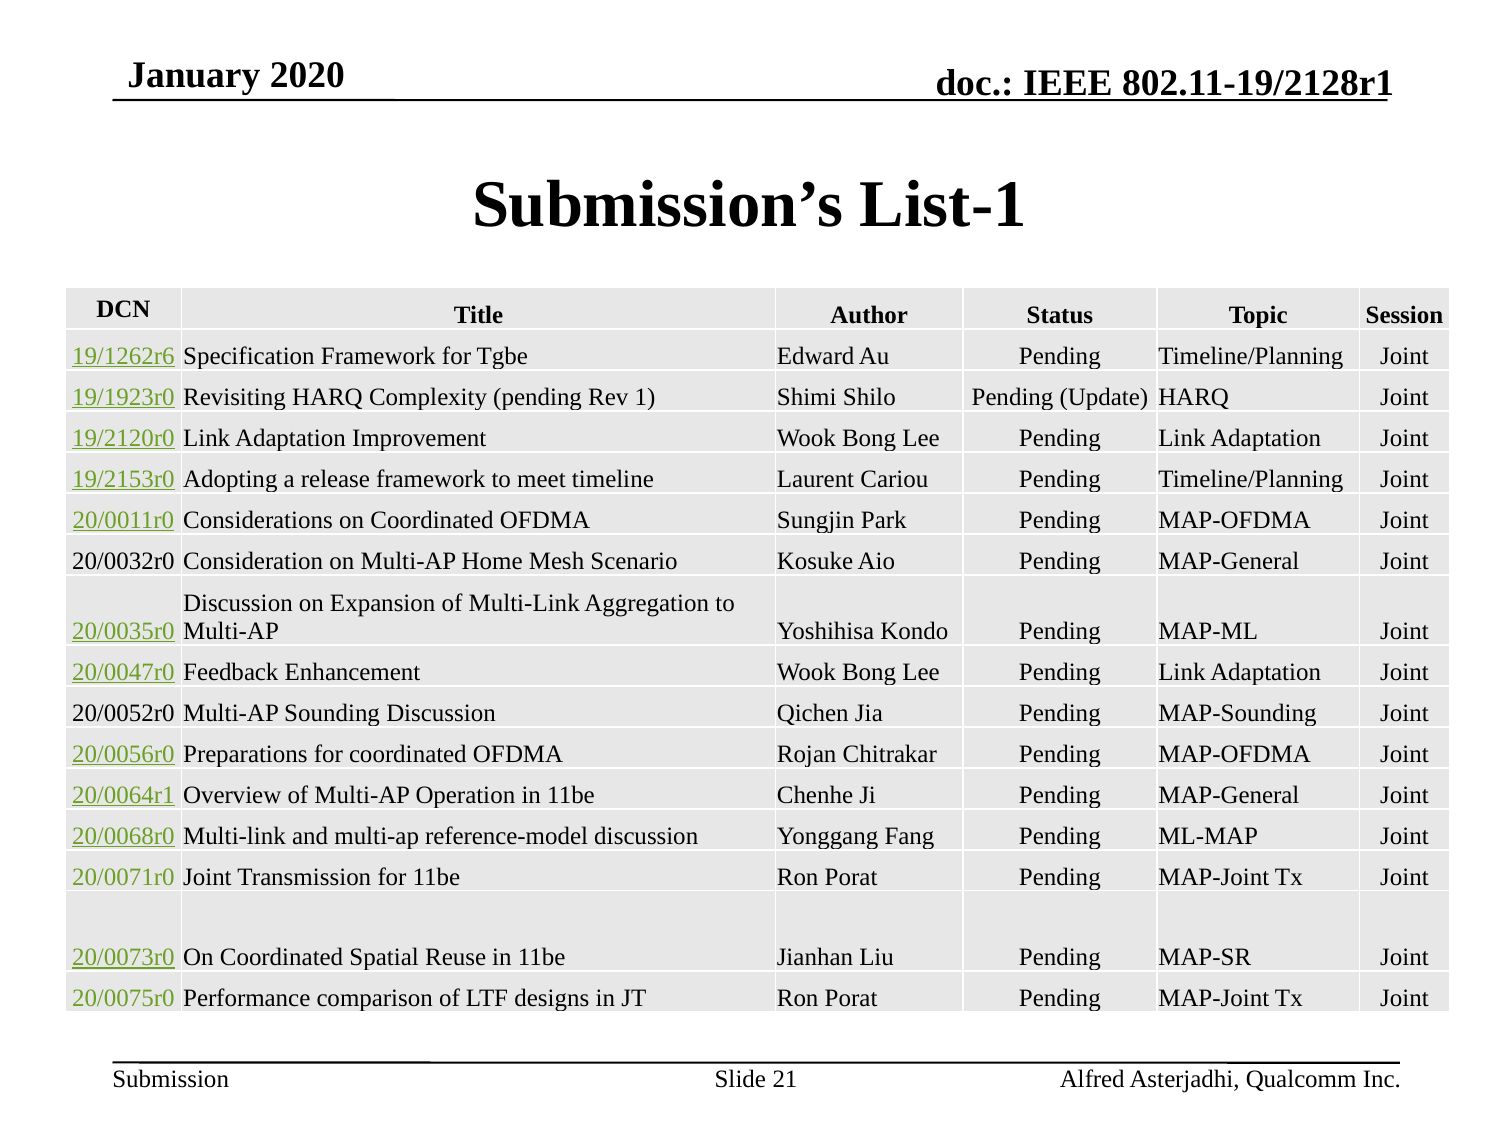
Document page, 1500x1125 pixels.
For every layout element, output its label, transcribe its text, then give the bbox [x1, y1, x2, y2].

table_cell Link Adaptation [1158, 412, 1359, 451]
slide_number Slide 21 [712, 1061, 800, 1123]
table_cell MAP-Sounding [1158, 687, 1359, 726]
table_cell Pending [964, 576, 1156, 644]
table_cell Chenhe Ji [776, 769, 962, 808]
table_cell Wook Bong Lee [776, 412, 962, 451]
table_cell 20/0075r0 [66, 972, 181, 1011]
table_cell Edward Au [776, 330, 962, 369]
table_cell Overview of Multi-AP Operation in 11be [182, 769, 775, 808]
table_cell MAP-ML [1158, 576, 1359, 644]
table_cell 20/0047r0 [66, 646, 181, 685]
table_cell Joint [1360, 891, 1449, 970]
table_cell Joint [1360, 494, 1449, 533]
table_cell 20/0035r0 [66, 576, 181, 644]
table_cell MAP-General [1158, 769, 1359, 808]
table_cell 19/2120r0 [66, 412, 181, 451]
table_cell Jianhan Liu [776, 891, 962, 970]
table_header DCN [66, 288, 181, 328]
table_cell Pending [964, 535, 1156, 574]
table_cell HARQ [1158, 371, 1359, 410]
table_cell Link Adaptation Improvement [182, 412, 775, 451]
table_cell Yoshihisa Kondo [776, 576, 962, 644]
table_cell Pending [964, 412, 1156, 451]
table_cell Pending [964, 810, 1156, 849]
table_cell Pending [964, 972, 1156, 1011]
table_cell ML-MAP [1158, 810, 1359, 849]
title Submission’s List-1 [112, 112, 1388, 286]
table_cell Feedback Enhancement [182, 646, 775, 685]
table_cell 20/0011r0 [66, 494, 181, 533]
table_header Topic [1158, 288, 1359, 328]
table_cell Pending [964, 769, 1156, 808]
table_cell Discussion on Expansion of Multi-Link Aggregation to Multi-AP [182, 576, 775, 644]
table_cell Laurent Cariou [776, 453, 962, 492]
table_cell Joint [1360, 728, 1449, 767]
table_cell Rojan Chitrakar [776, 728, 962, 767]
table_cell Revisiting HARQ Complexity (pending Rev 1) [182, 371, 775, 410]
table_cell Joint [1360, 535, 1449, 574]
table_cell Joint [1360, 646, 1449, 685]
table_header Session [1360, 288, 1449, 328]
table_cell MAP-OFDMA [1158, 728, 1359, 767]
table_cell 19/2153r0 [66, 453, 181, 492]
table_cell Joint [1360, 851, 1449, 890]
table_cell Link Adaptation [1158, 646, 1359, 685]
table_cell 19/1923r0 [66, 371, 181, 410]
table_cell Consideration on Multi-AP Home Mesh Scenario [182, 535, 775, 574]
table_header Author [776, 288, 962, 328]
table_cell Pending [964, 891, 1156, 970]
table_cell Timeline/Planning [1158, 330, 1359, 369]
table_cell Shimi Shilo [776, 371, 962, 410]
table_cell Joint [1360, 769, 1449, 808]
table_cell 20/0071r0 [66, 851, 181, 890]
table_cell Joint [1360, 810, 1449, 849]
table_cell MAP-General [1158, 535, 1359, 574]
table_cell Performance comparison of LTF designs in JT [182, 972, 775, 1011]
table_cell Specification Framework for Tgbe [182, 330, 775, 369]
table_cell Preparations for coordinated OFDMA [182, 728, 775, 767]
table_cell Pending [964, 728, 1156, 767]
table_cell Pending [964, 330, 1156, 369]
table_cell Kosuke Aio [776, 535, 962, 574]
table_cell Pending [964, 851, 1156, 890]
table_cell Considerations on Coordinated OFDMA [182, 494, 775, 533]
table_cell Joint Transmission for 11be [182, 851, 775, 890]
table_cell 20/0056r0 [66, 728, 181, 767]
table_cell 19/1262r6 [66, 330, 181, 369]
table_cell 20/0032r0 [66, 535, 181, 574]
table_cell MAP-Joint Tx [1158, 851, 1359, 890]
table_cell MAP-Joint Tx [1158, 972, 1359, 1011]
table_cell Joint [1360, 453, 1449, 492]
table_cell 20/0052r0 [66, 687, 181, 726]
table_cell 20/0068r0 [66, 810, 181, 849]
table_cell Pending [964, 453, 1156, 492]
table_cell Joint [1360, 330, 1449, 369]
table_cell Joint [1360, 972, 1449, 1011]
table_cell Ron Porat [776, 972, 962, 1011]
table_cell Multi-link and multi-ap reference-model discussion [182, 810, 775, 849]
table_cell MAP-OFDMA [1158, 494, 1359, 533]
table_cell Yonggang Fang [776, 810, 962, 849]
table_cell Ron Porat [776, 851, 962, 890]
table_cell Qichen Jia [776, 687, 962, 726]
table_cell Wook Bong Lee [776, 646, 962, 685]
table_cell Joint [1360, 371, 1449, 410]
text_box January 2020 [112, 42, 491, 88]
table_cell Pending [964, 646, 1156, 685]
table_header Title [182, 288, 775, 328]
table_cell Timeline/Planning [1158, 453, 1359, 492]
table_cell Pending [964, 494, 1156, 533]
table_header Status [964, 288, 1156, 328]
footer Alfred Asterjadhi, Qualcomm Inc. [878, 1061, 1402, 1093]
table_cell Joint [1360, 687, 1449, 726]
table_cell MAP-SR [1158, 891, 1359, 970]
table_cell Multi-AP Sounding Discussion [182, 687, 775, 726]
table_cell 20/0073r0 [66, 891, 181, 970]
table_cell Adopting a release framework to meet timeline [182, 453, 775, 492]
table_cell Sungjin Park [776, 494, 962, 533]
table_cell Pending [964, 687, 1156, 726]
table_cell Joint [1360, 576, 1449, 644]
table_cell Joint [1360, 412, 1449, 451]
table_cell On Coordinated Spatial Reuse in 11be [182, 891, 775, 970]
table_cell Pending (Update) [964, 371, 1156, 410]
table_cell 20/0064r1 [66, 769, 181, 808]
